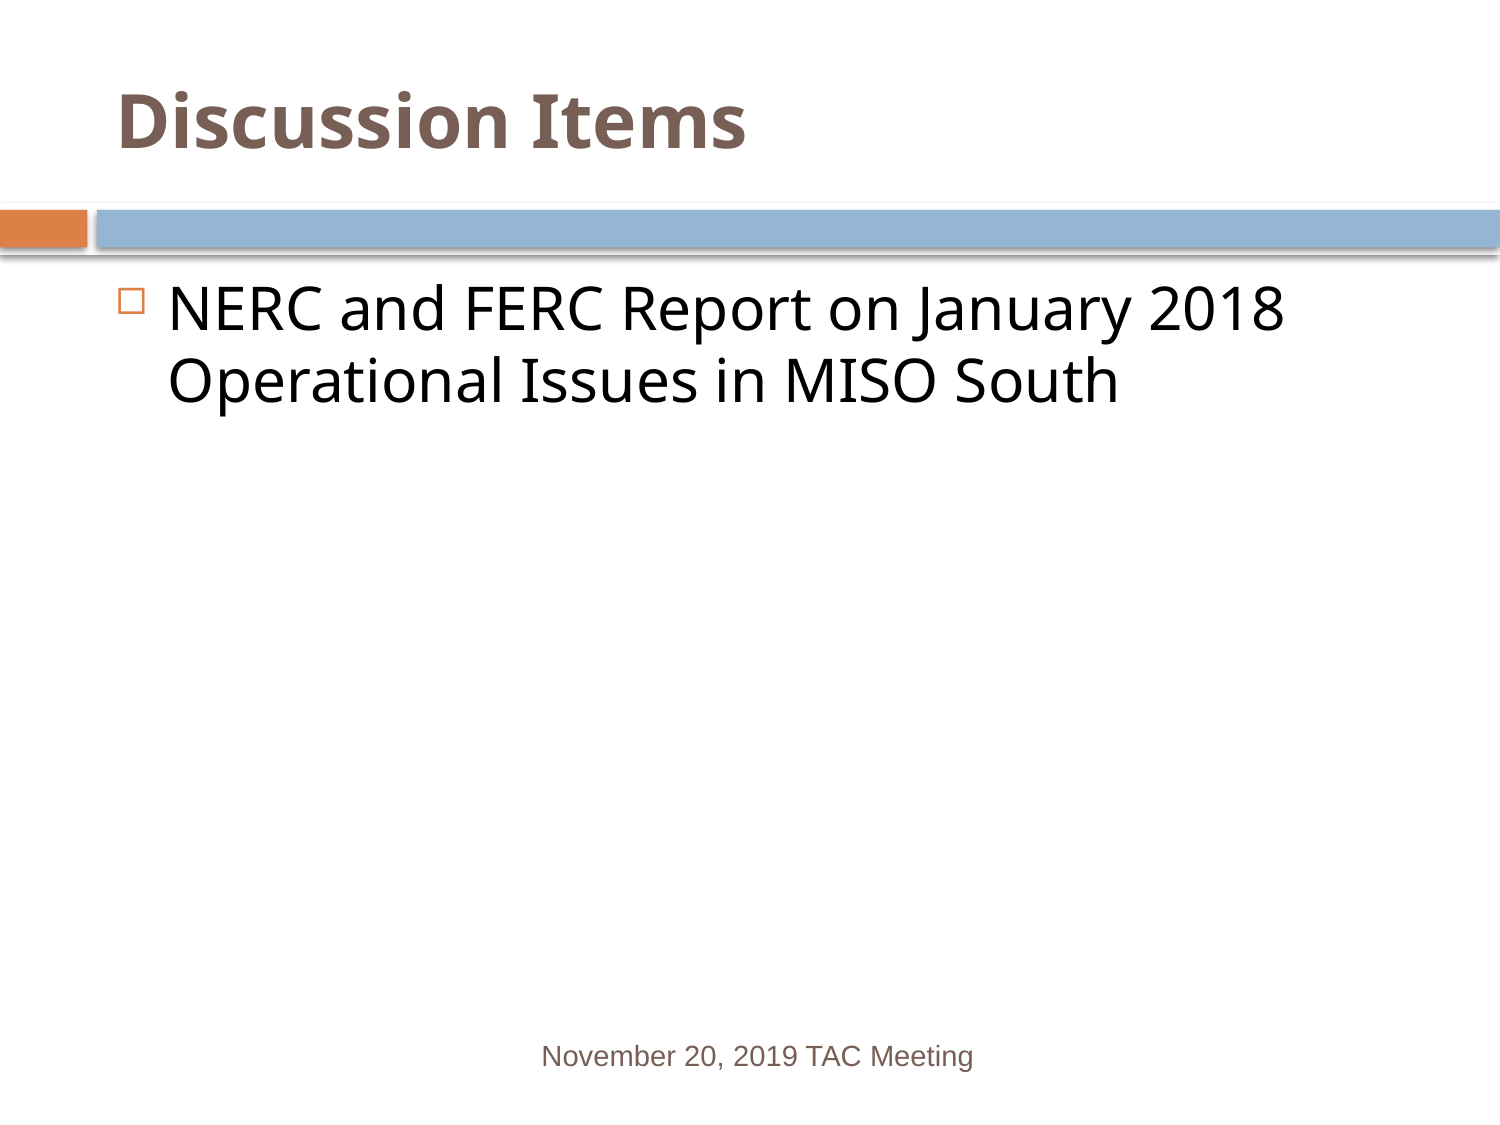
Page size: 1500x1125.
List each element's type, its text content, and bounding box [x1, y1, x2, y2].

title Discussion Items [100, 37, 1439, 201]
list NERC and FERC Report on January 2018 Operational Issues in MISO South [100, 262, 1439, 1001]
footer November 20, 2019 TAC Meeting [99, 1025, 990, 1085]
